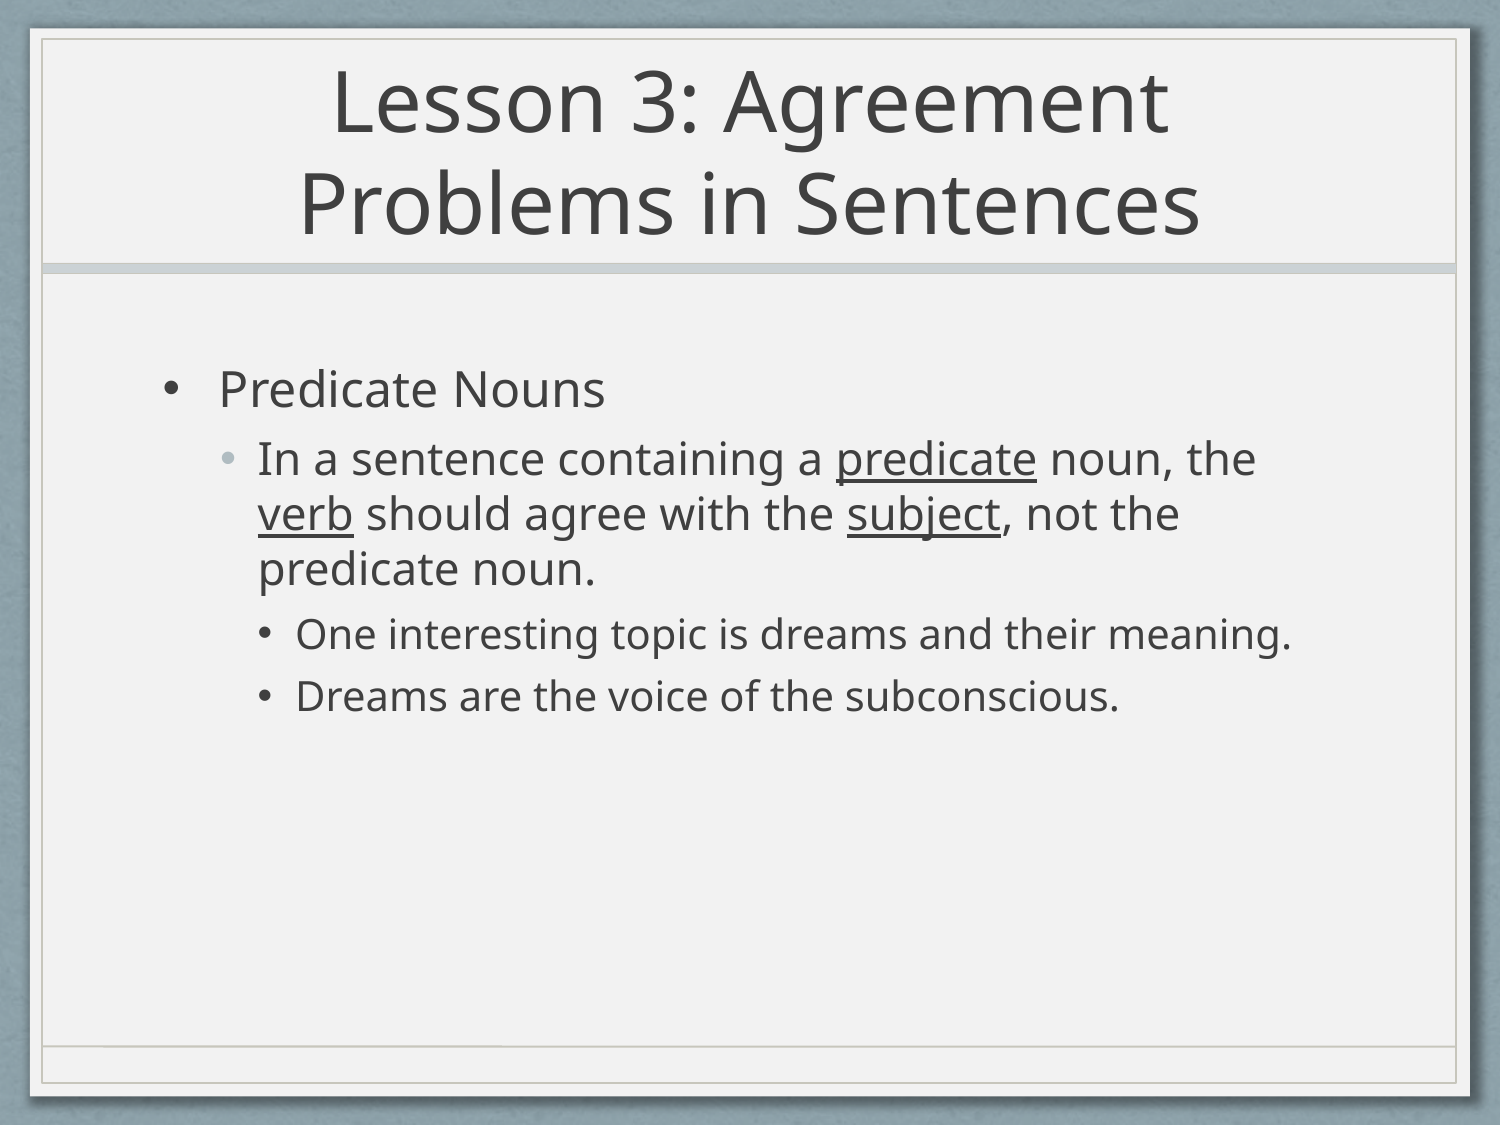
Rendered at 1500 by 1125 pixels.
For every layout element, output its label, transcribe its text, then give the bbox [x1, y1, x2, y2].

title Lesson 3: Agreement Problems in Sentences [147, 40, 1353, 260]
list Predicate Nouns In a sentence containing a predicate noun, the verb should agree with the subject, not the predicate noun. One interesting topic is dreams and their meaning. Dreams are the voice of the subconscious. [147, 350, 1353, 995]
